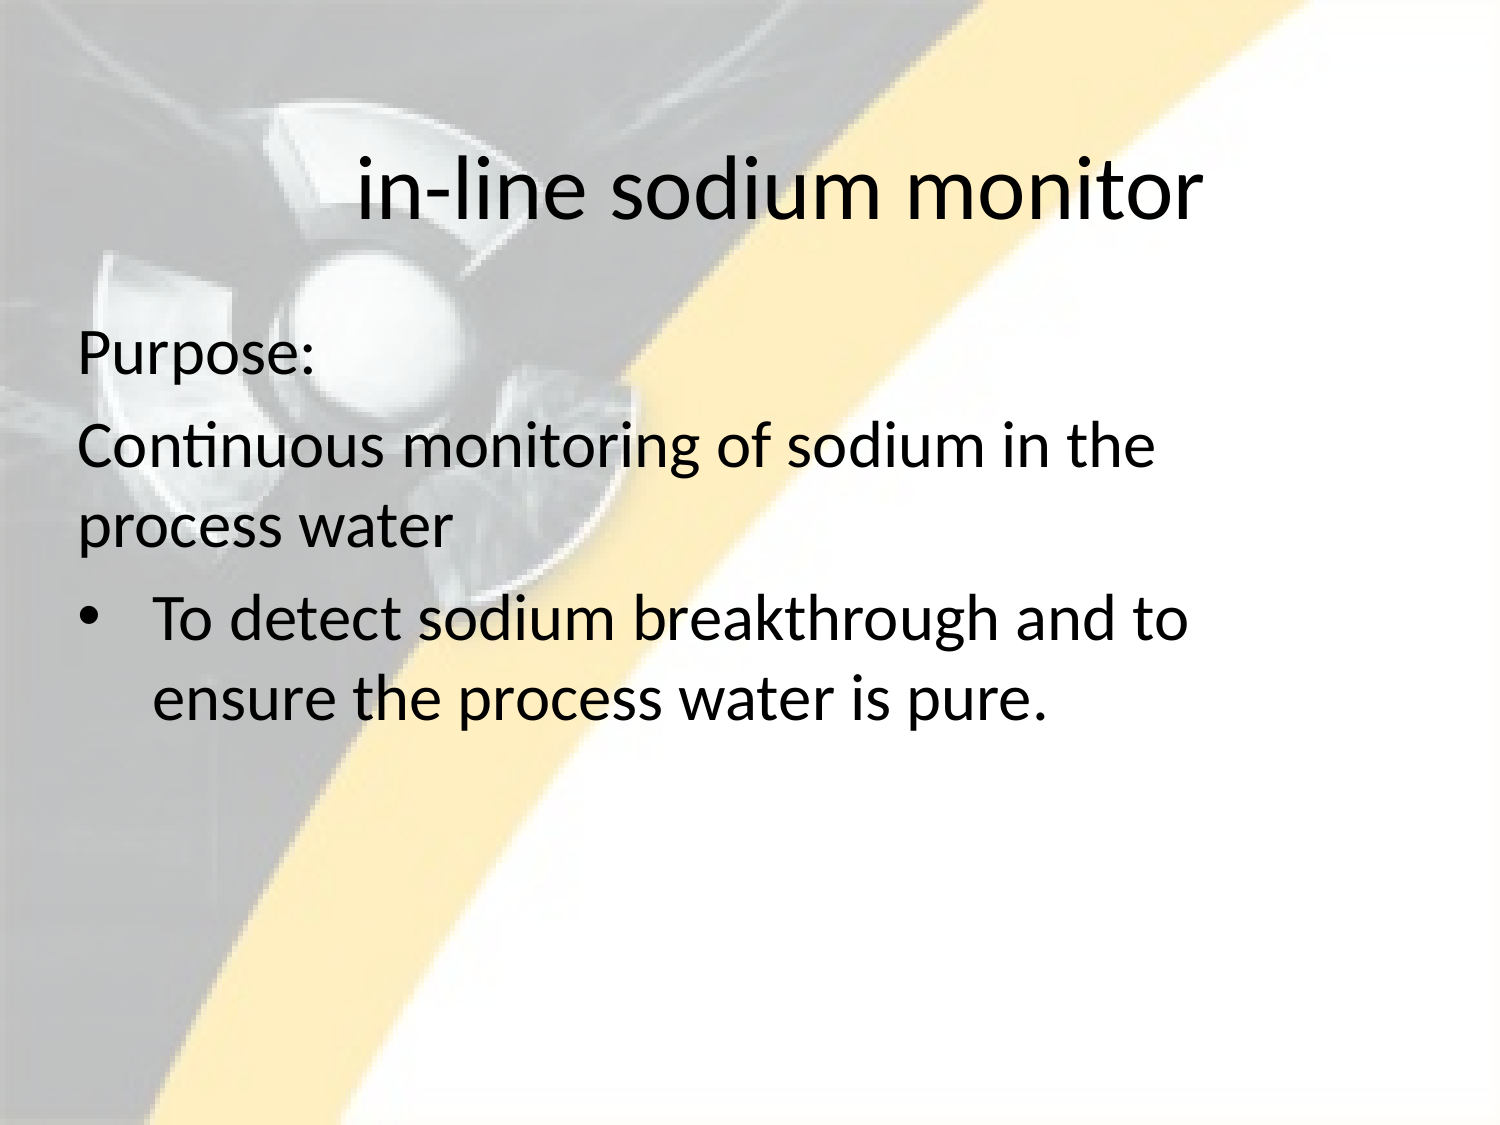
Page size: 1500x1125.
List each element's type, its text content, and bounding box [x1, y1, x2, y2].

title in-line sodium monitor [87, 62, 1475, 304]
subtitle Purpose: Continuous monitoring of sodium in the process water To detect sodium breakthrough and to ensure the process water is pure. [62, 299, 1350, 1125]
